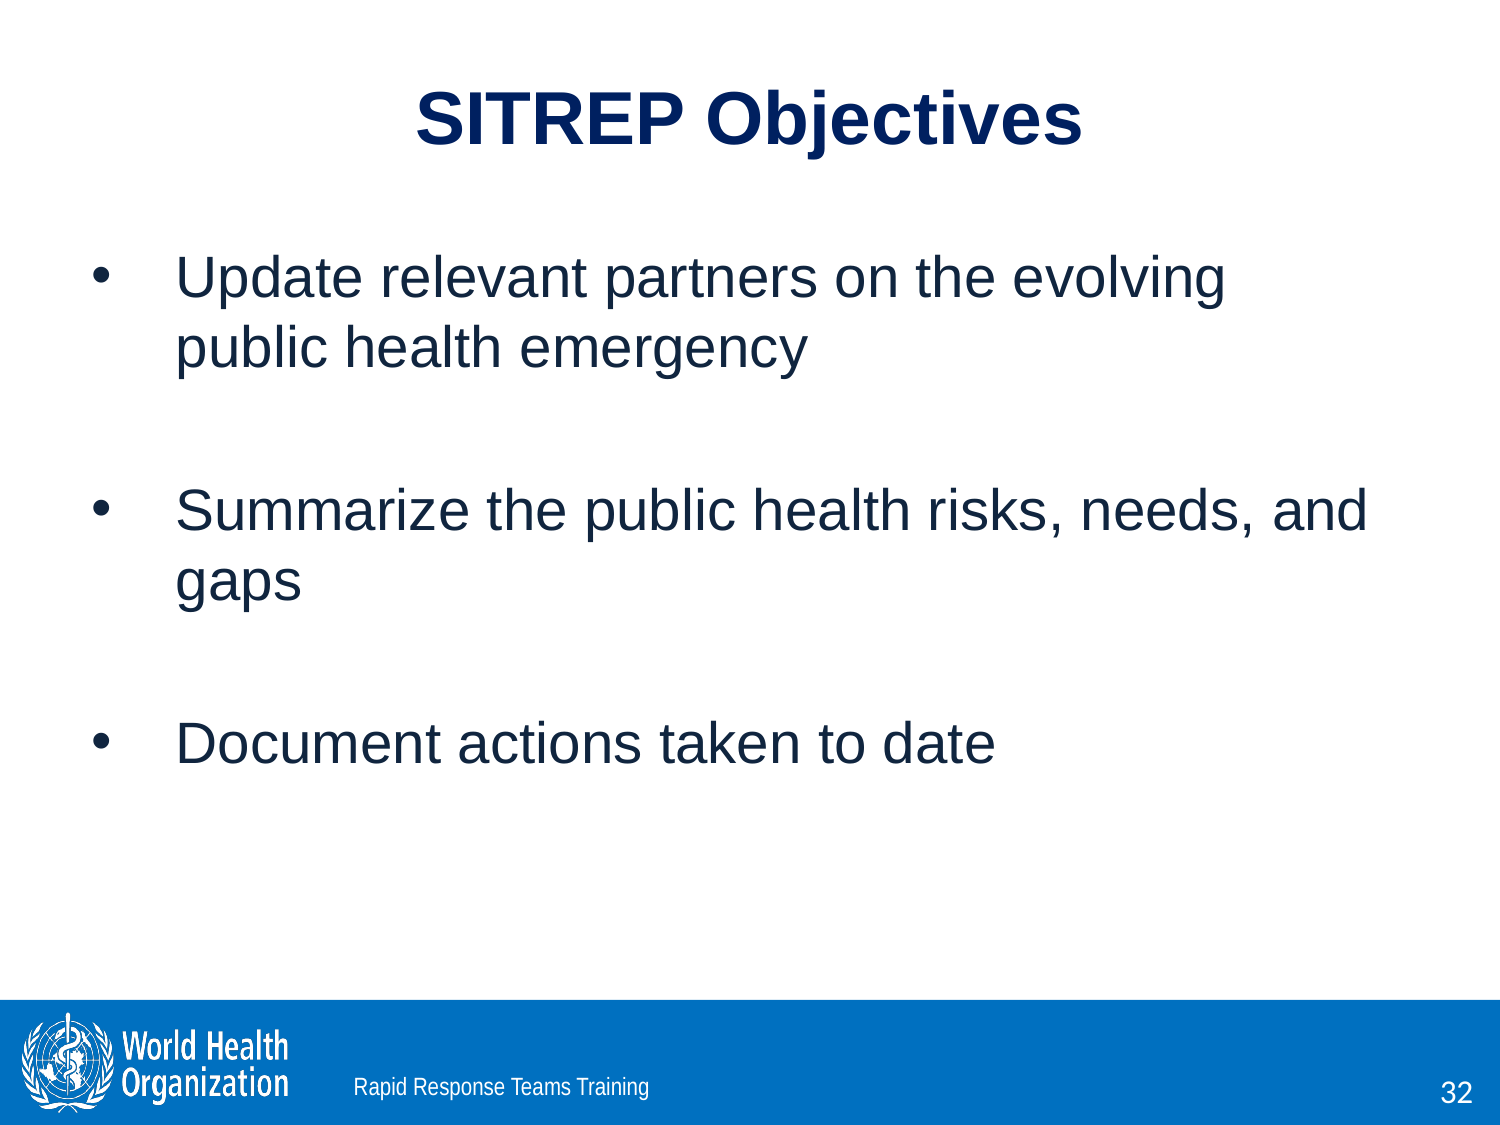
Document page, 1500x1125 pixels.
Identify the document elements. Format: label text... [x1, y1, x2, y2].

picture [21, 1012, 288, 1113]
title SITREP Objectives [0, 45, 1500, 185]
text_box Update relevant partners on the evolving public health emergency Summarize the public health risks, needs, and gaps Document actions taken to date [76, 231, 1412, 964]
